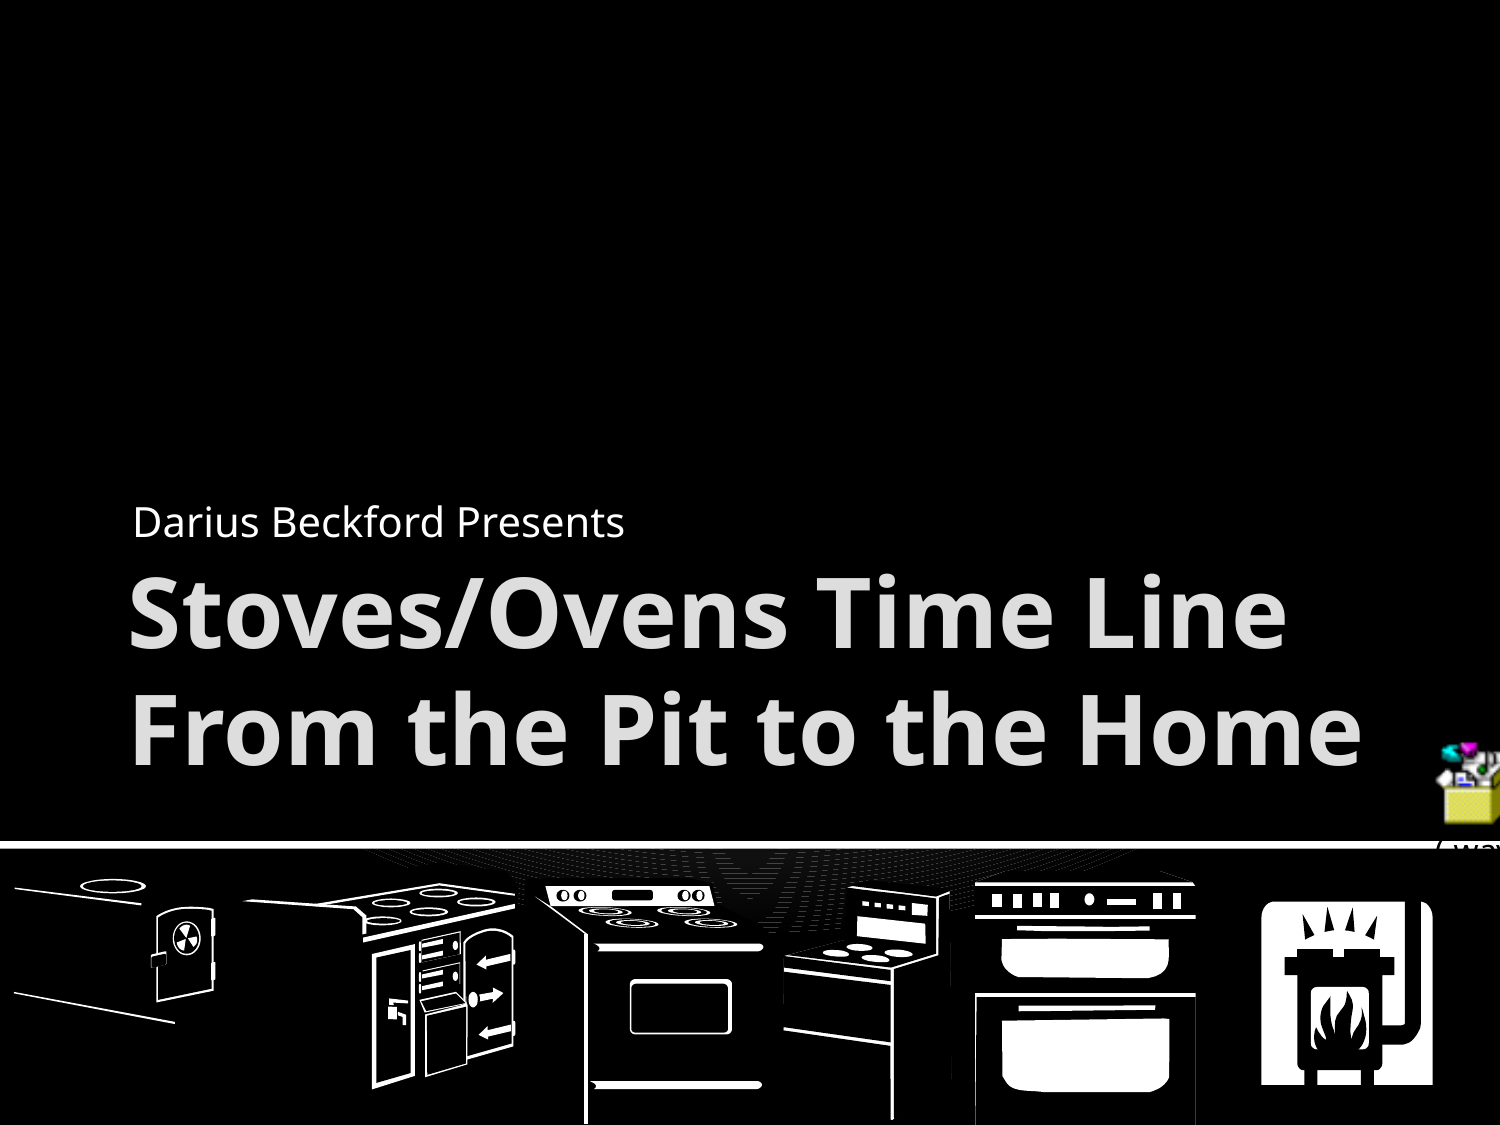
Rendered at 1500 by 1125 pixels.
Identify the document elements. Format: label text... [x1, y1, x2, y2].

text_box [1417, 741, 1500, 884]
picture [0, 861, 523, 1123]
picture [524, 877, 773, 1125]
title Stoves/Ovens Time Line From the Pit to the Home [112, 550, 1438, 825]
picture [1249, 887, 1444, 1125]
picture [782, 880, 952, 1121]
subtitle Darius Beckford Presents [112, 299, 1438, 546]
picture [974, 871, 1197, 1125]
